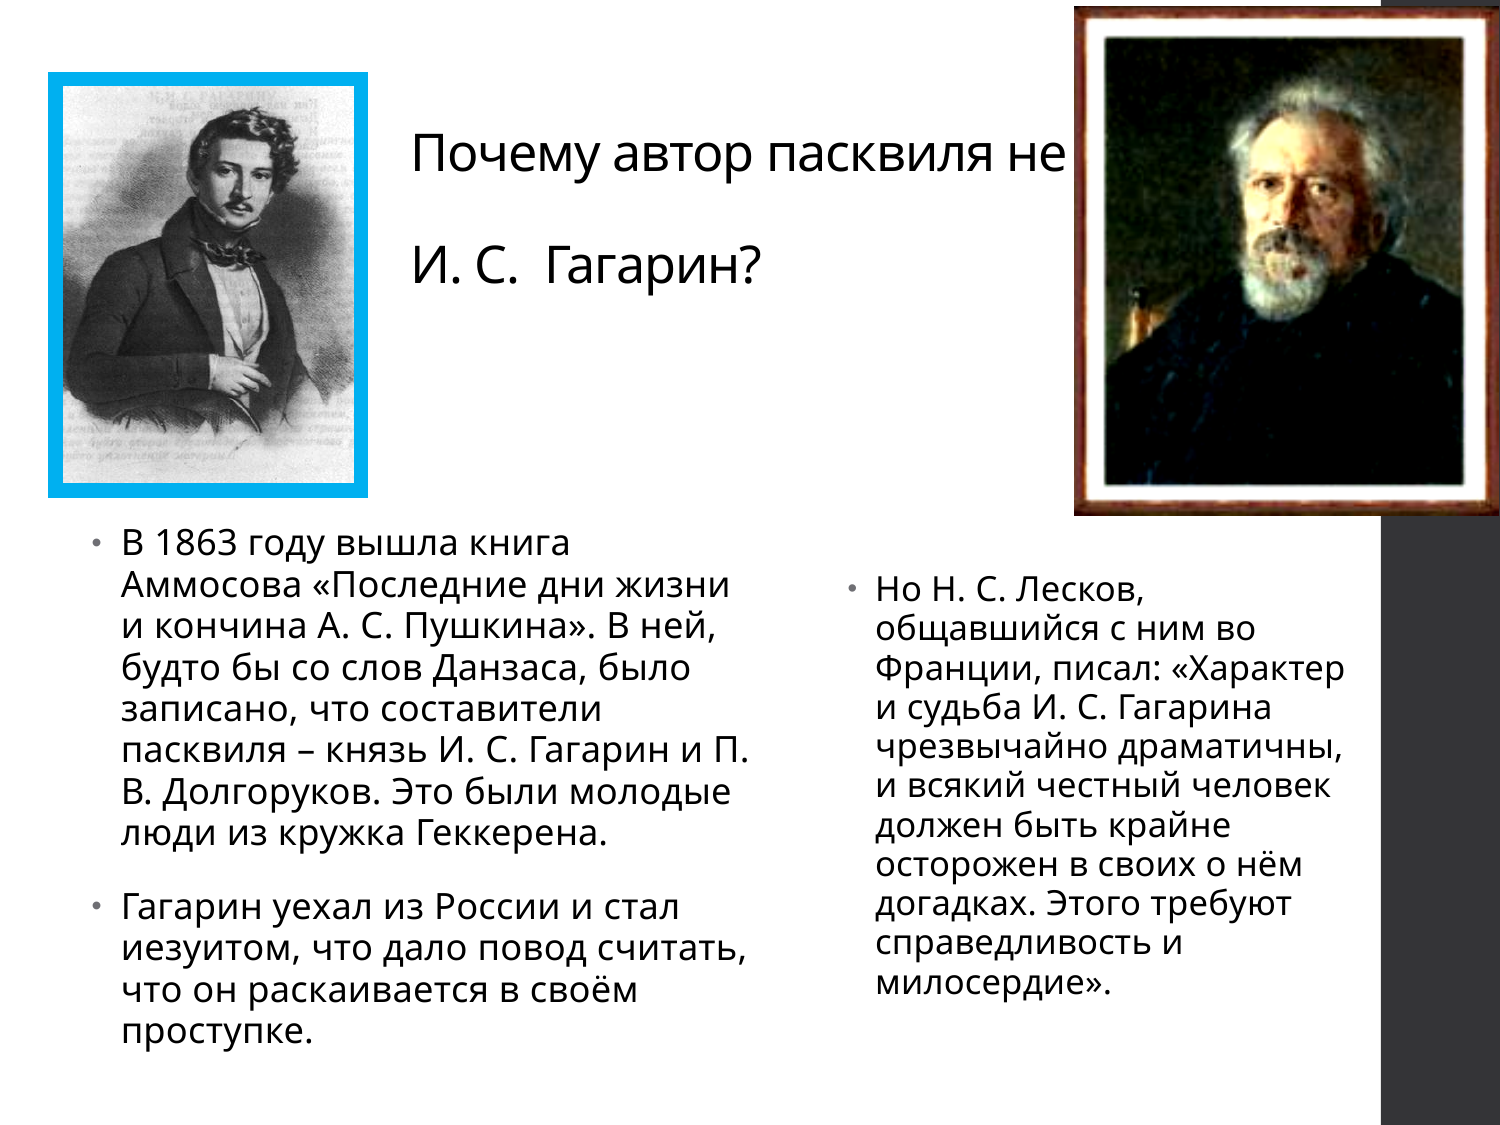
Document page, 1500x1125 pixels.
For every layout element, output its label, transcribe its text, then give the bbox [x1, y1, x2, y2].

title Почему автор пасквиля не И. С. Гагарин? [395, 101, 1067, 303]
list Но Н. С. Лесков, общавшийся с ним во Франции, писал: «Характер и судьба И. С. Гагарина чрезвычайно драматичны, и всякий честный человек должен быть крайне осторожен в своих о нём догадках. Этого требуют справедливость и милосердие». [832, 562, 1365, 1047]
list В 1863 году вышла книга Аммосова «Последние дни жизни и кончина А. С. Пушкина». В ней, будто бы со слов Данзаса, было записано, что составители пасквиля – князь И. С. Гагарин и П. В. Долгоруков. Это были молодые люди из кружка Геккерена. Гагарин уехал из России и стал иезуитом, что дало повод считать, что он раскаивается в своём проступке. [76, 515, 774, 1094]
picture [64, 87, 353, 482]
picture [1073, 5, 1499, 516]
